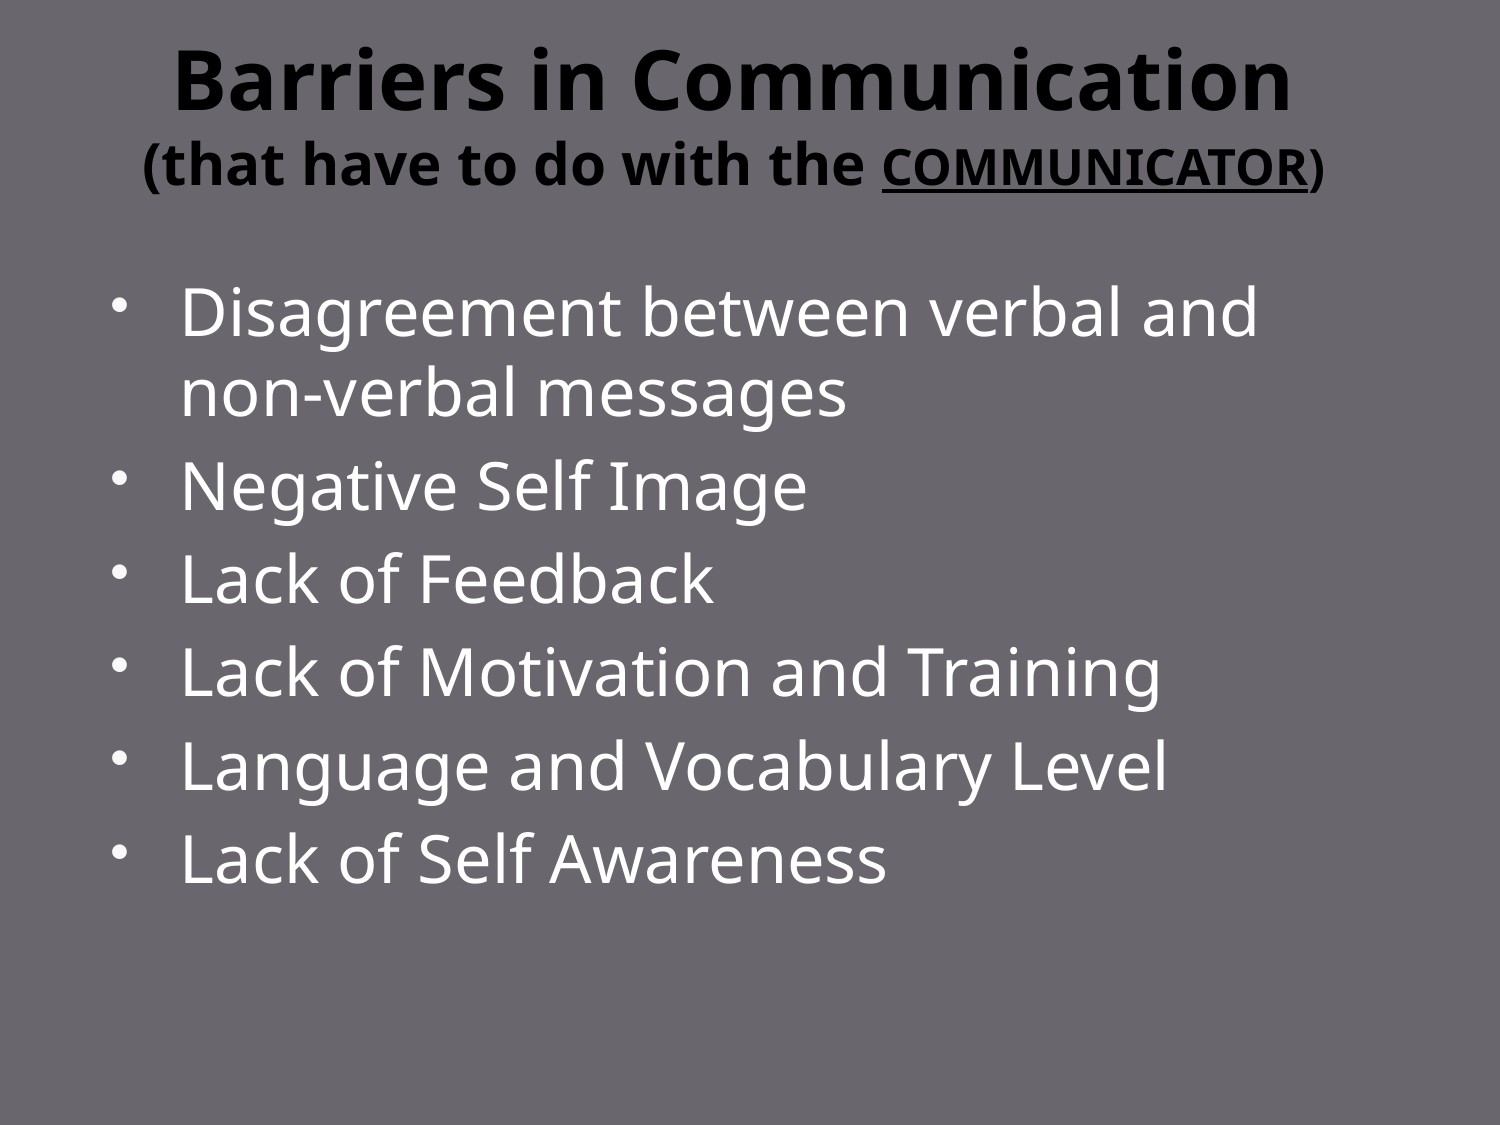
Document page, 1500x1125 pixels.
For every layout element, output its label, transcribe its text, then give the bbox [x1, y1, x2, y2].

title Barriers in Communication (that have to do with the COMMUNICATOR) [64, 19, 1403, 205]
list Disagreement between verbal and non-verbal messages Negative Self Image Lack of Feedback Lack of Motivation and Training Language and Vocabulary Level Lack of Self Awareness [75, 262, 1425, 1035]
